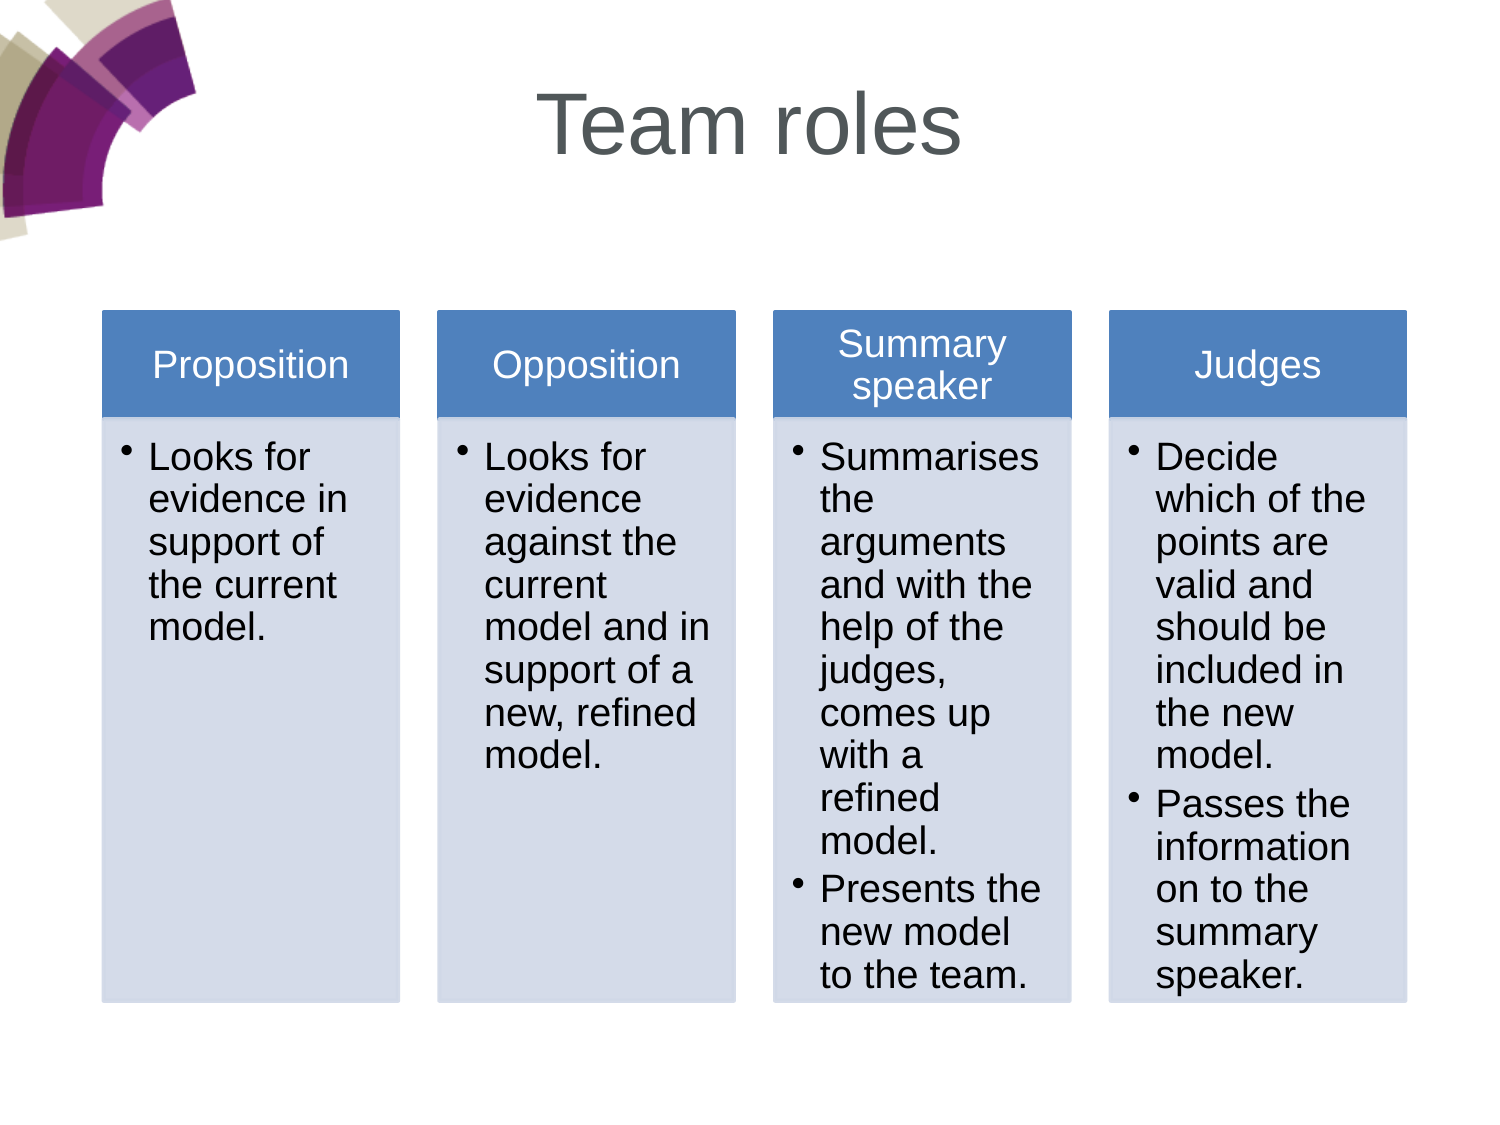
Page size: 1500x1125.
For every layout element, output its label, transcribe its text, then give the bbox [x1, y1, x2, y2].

text_box Team roles [103, 59, 1397, 278]
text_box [102, 299, 1407, 1014]
picture [0, 0, 1500, 1125]
